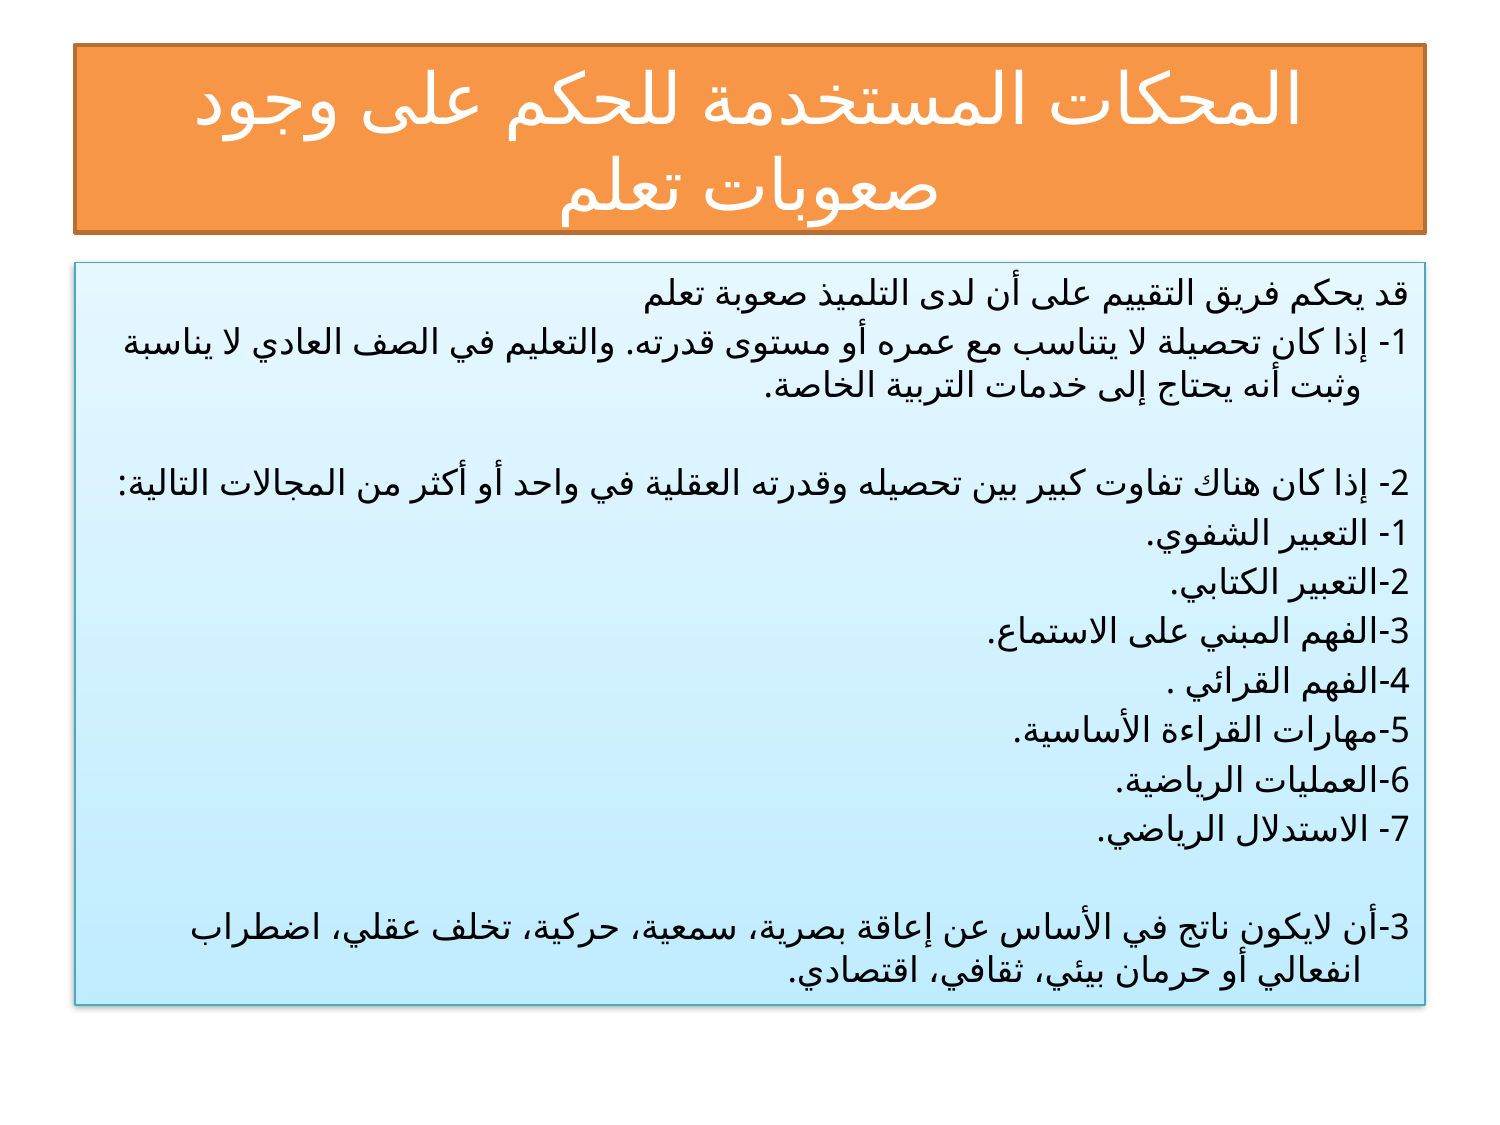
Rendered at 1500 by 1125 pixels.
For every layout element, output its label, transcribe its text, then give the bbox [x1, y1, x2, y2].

list قد يحكم فريق التقييم على أن لدى التلميذ صعوبة تعلم 1- إذا كان تحصيلة لا يتناسب مع عمره أو مستوى قدرته. والتعليم في الصف العادي لا يناسبة وثبت أنه يحتاج إلى خدمات التربية الخاصة. 2- إذا كان هناك تفاوت كبير بين تحصيله وقدرته العقلية في واحد أو أكثر من المجالات التالية: 1- التعبير الشفوي. 2-التعبير الكتابي. 3-الفهم المبني على الاستماع. 4-الفهم القرائي . 5-مهارات القراءة الأساسية. 6-العمليات الرياضية. 7- الاستدلال الرياضي. 3-أن لايكون ناتج في الأساس عن إعاقة بصرية، سمعية، حركية، تخلف عقلي، اضطراب انفعالي أو حرمان بيئي، ثقافي، اقتصادي. [74, 262, 1426, 1006]
title المحكات المستخدمة للحكم على وجود صعوبات تعلم [73, 43, 1427, 235]
